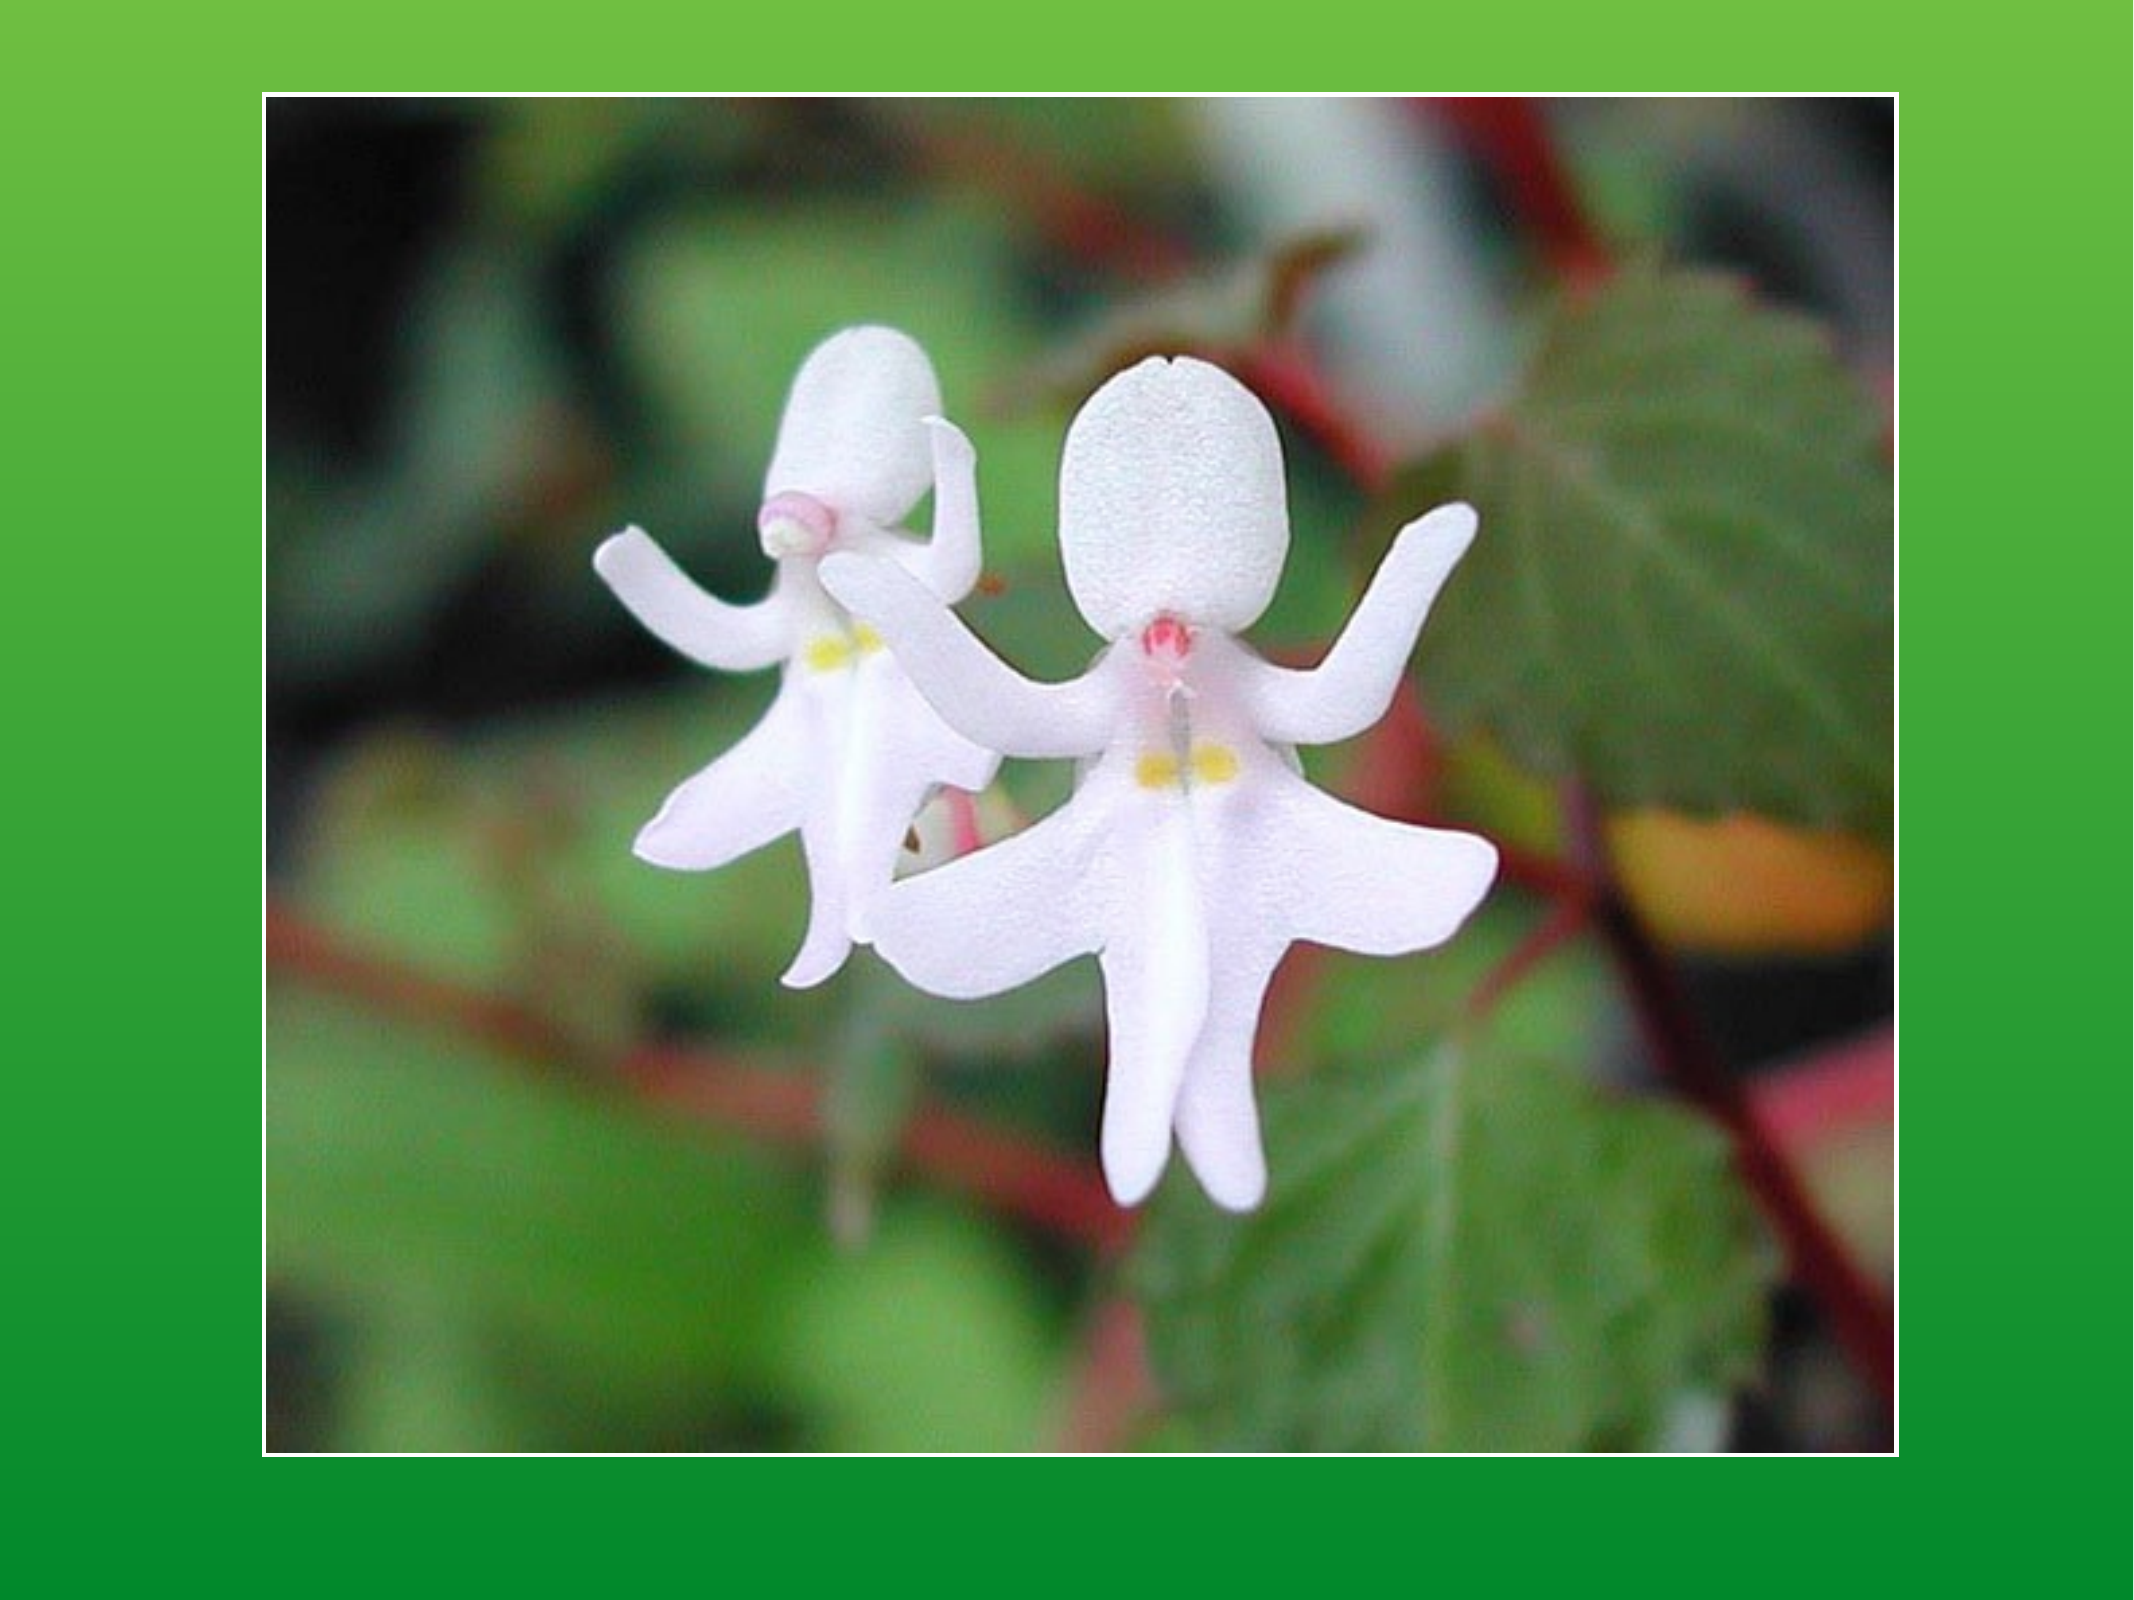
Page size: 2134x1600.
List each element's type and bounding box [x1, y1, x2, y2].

picture [265, 96, 1895, 1454]
